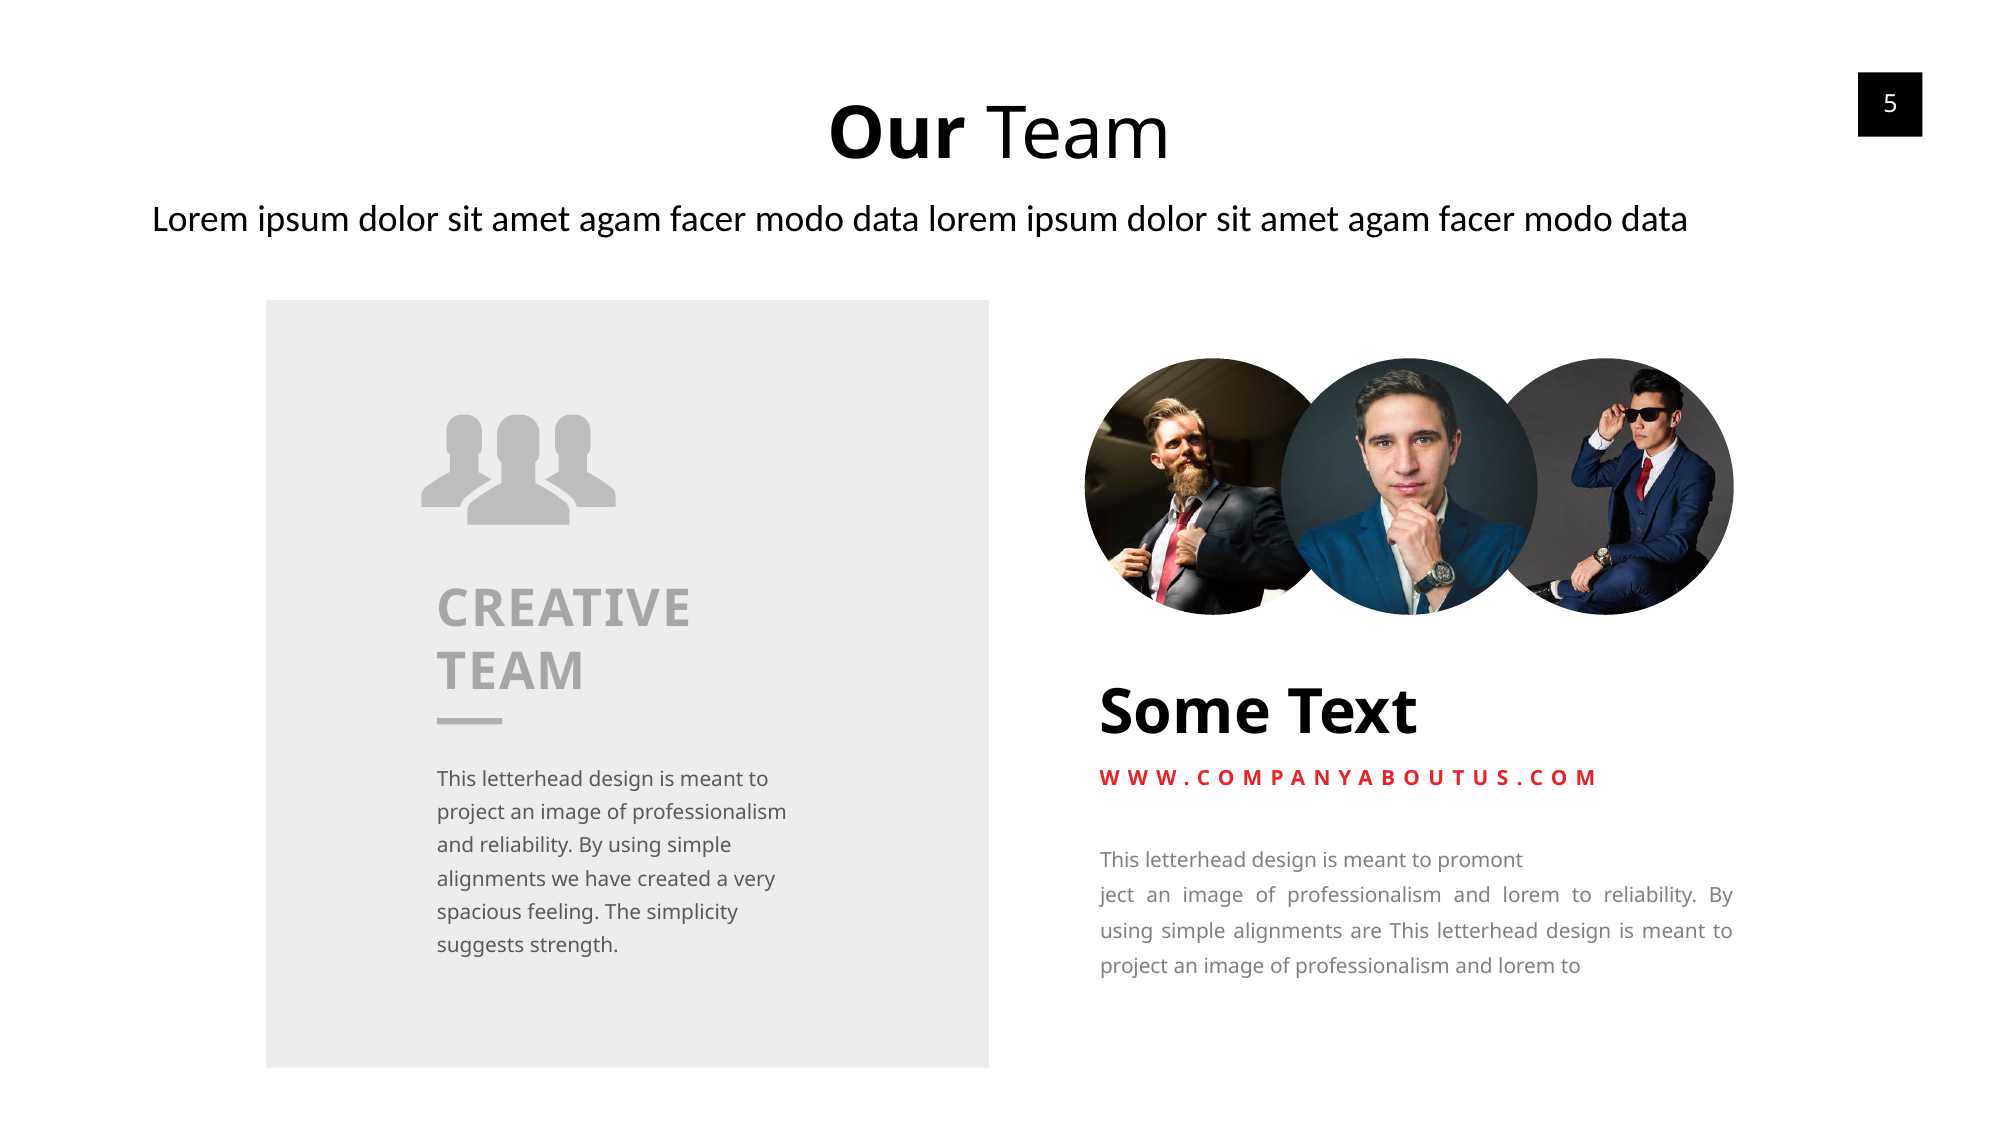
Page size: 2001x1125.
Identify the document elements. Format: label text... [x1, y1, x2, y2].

text_box [467, 414, 570, 525]
subtitle Lorem ipsum dolor sit amet agam facer modo data lorem ipsum dolor sit amet agam facer modo data [137, 186, 1863, 227]
picture [1084, 358, 1734, 615]
text_box [421, 414, 492, 507]
text_box This letterhead design is meant to project an image of professionalism and reliability. By using simple alignments we have created a very spacious feeling. The simplicity suggests strength. [436, 761, 819, 953]
text_box CREATIVE TEAM [421, 567, 744, 708]
text_box Some Text [1084, 663, 1478, 754]
title Our Team [137, 78, 1863, 186]
text_box WWW.COMPANYABOUTUS.COM [1084, 757, 1660, 797]
text_box [545, 414, 616, 507]
slide_number 5 [1863, 78, 1927, 130]
text_box [265, 299, 990, 1069]
text_box This letterhead design is meant to promont ject an image of professionalism and lorem to reliability. By using simple alignments are This letterhead design is meant to project an image of professionalism and lorem to [1100, 826, 1734, 988]
